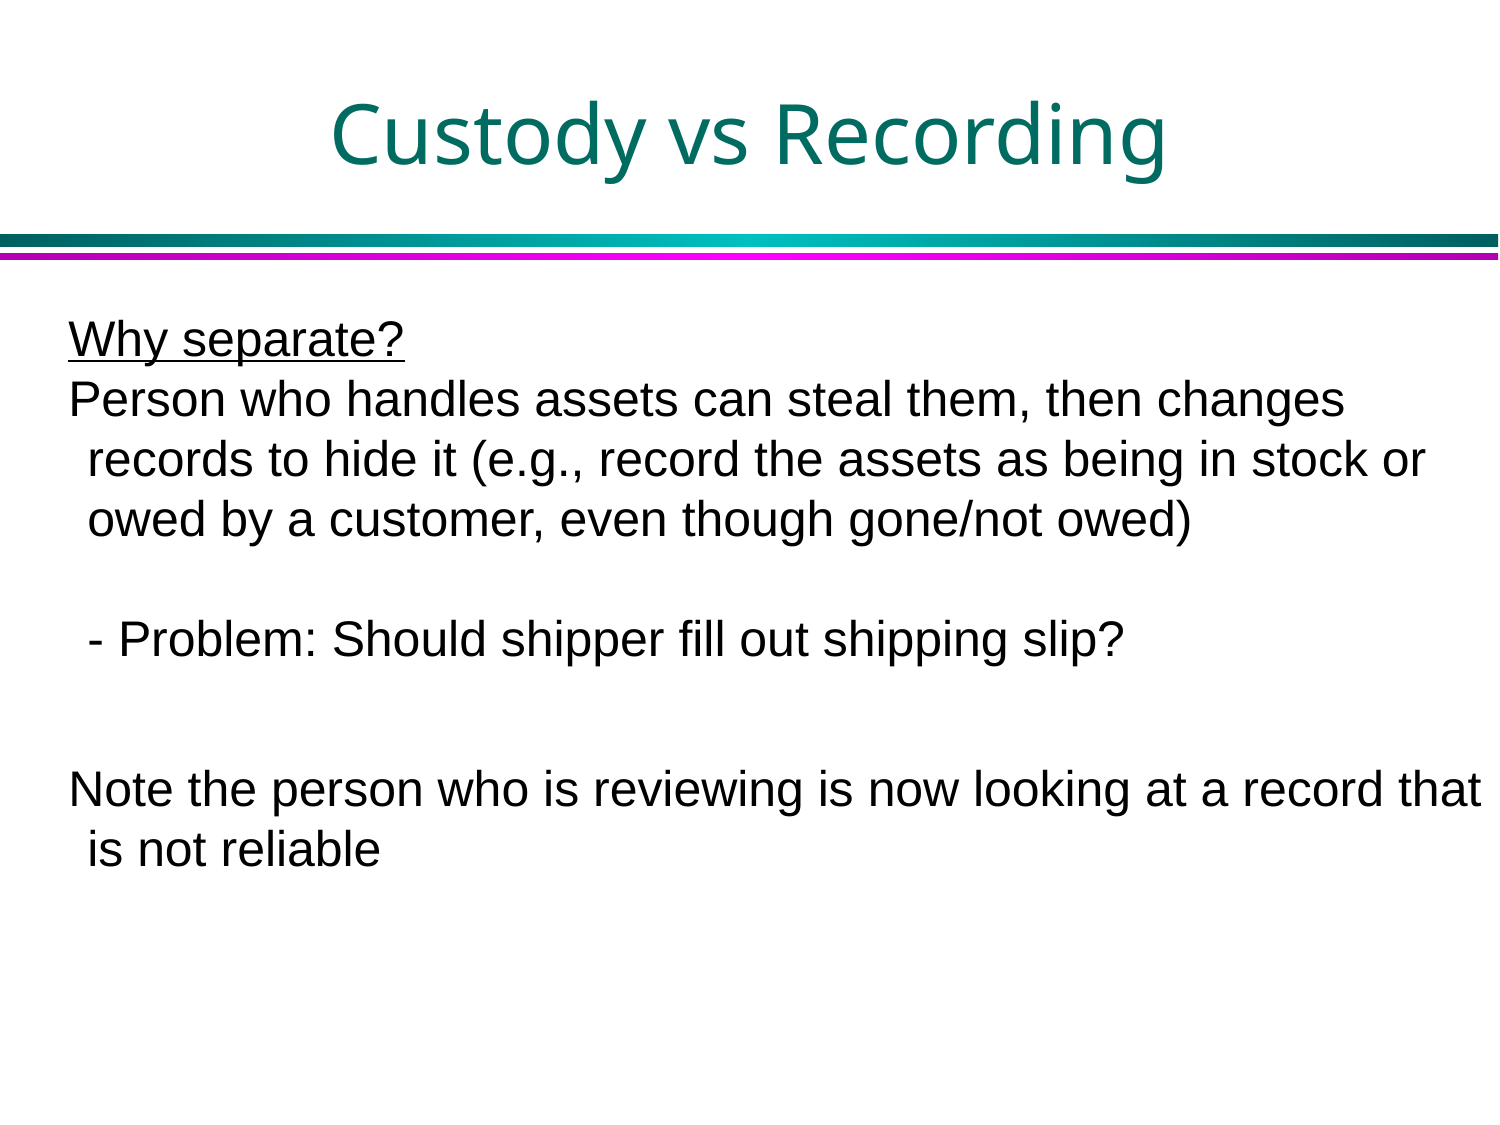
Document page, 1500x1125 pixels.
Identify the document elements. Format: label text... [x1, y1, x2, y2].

title Custody vs Recording [0, 36, 1500, 226]
text_box Why separate? Person who handles assets can steal them, then changes records to hide it (e.g., record the assets as being in stock or owed by a customer, even though gone/not owed) - Problem: Should shipper fill out shipping slip? Note the person who is reviewing is now looking at a record that is not reliable [53, 299, 1500, 885]
